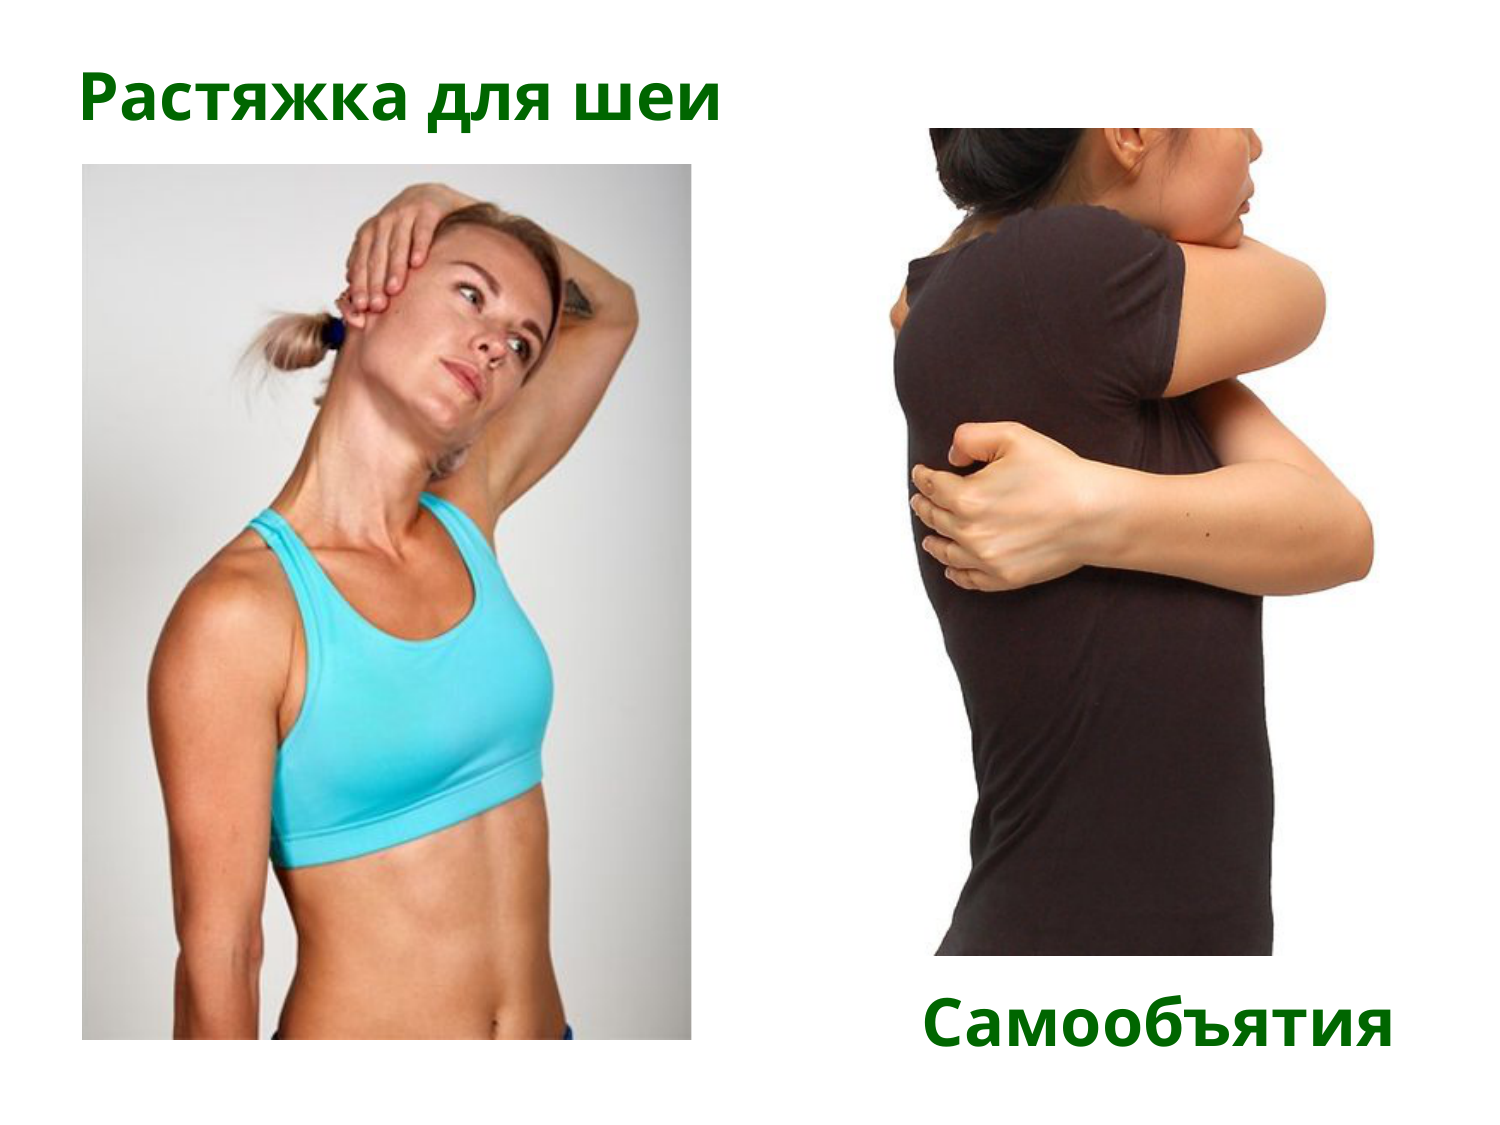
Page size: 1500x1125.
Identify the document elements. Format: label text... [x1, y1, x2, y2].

text_box Самообъятия [907, 972, 1412, 1068]
picture [784, 128, 1430, 956]
text_box Растяжка для шеи [62, 46, 739, 142]
picture [81, 163, 692, 1040]
